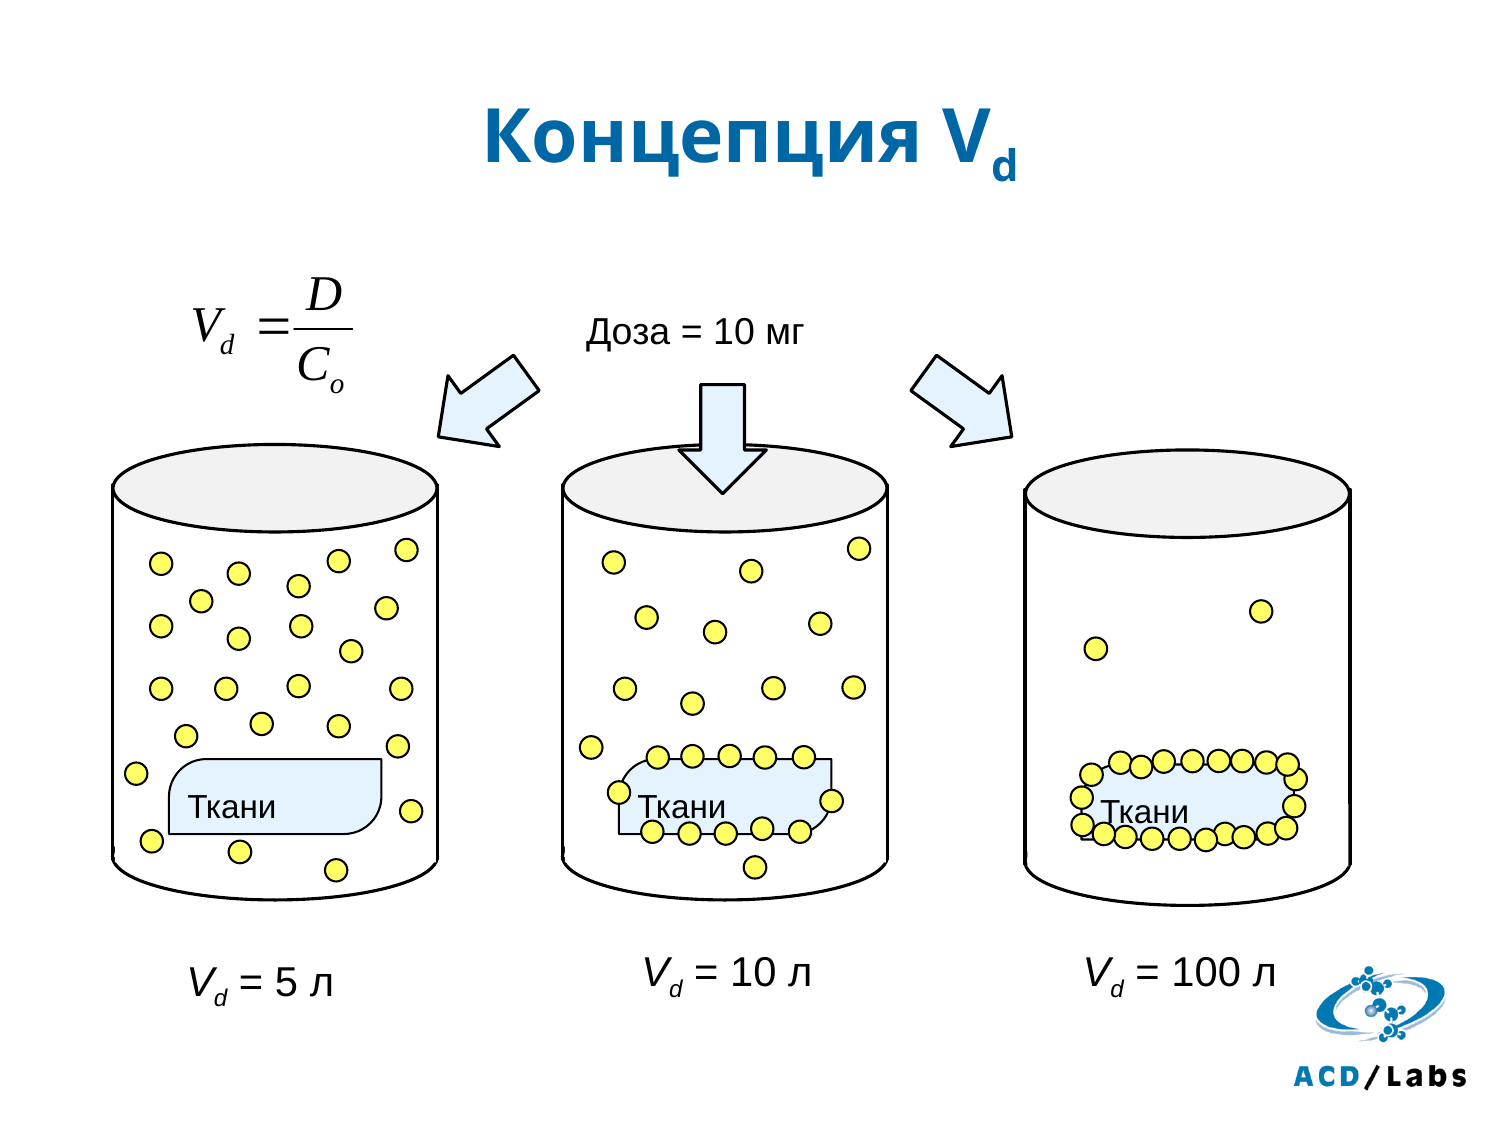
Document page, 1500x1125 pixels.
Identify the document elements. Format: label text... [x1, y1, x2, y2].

text_box [190, 590, 213, 613]
text_box [820, 789, 843, 813]
text_box [1084, 637, 1108, 661]
text_box Vd = 100 л [1067, 937, 1292, 1010]
text_box [681, 692, 704, 715]
text_box [562, 484, 888, 852]
text_box [635, 606, 658, 629]
text_box [395, 538, 418, 562]
text_box [718, 744, 741, 768]
text_box [607, 781, 631, 804]
text_box [215, 677, 238, 700]
text_box [847, 537, 871, 560]
text_box [1250, 600, 1273, 623]
text_box [678, 822, 701, 845]
text_box [140, 829, 163, 853]
text_box [678, 384, 767, 494]
text_box [1275, 816, 1298, 840]
text_box [150, 615, 173, 638]
text_box Ткани [168, 759, 382, 835]
text_box Vd = 5 л [171, 946, 349, 1019]
text_box [788, 820, 812, 843]
text_box [1283, 795, 1306, 818]
text_box [743, 856, 767, 879]
text_box [1214, 822, 1236, 846]
text_box [703, 620, 727, 644]
text_box [1284, 768, 1308, 791]
text_box [1181, 749, 1204, 773]
text_box [324, 859, 348, 882]
text_box [792, 746, 816, 769]
text_box [1070, 786, 1093, 809]
text_box Ткани [1081, 764, 1294, 840]
text_box [1276, 753, 1299, 776]
text_box [1140, 827, 1164, 850]
text_box [1129, 755, 1153, 779]
text_box [842, 676, 866, 699]
text_box [1256, 822, 1279, 845]
text_box [1255, 751, 1277, 774]
text_box [613, 677, 637, 700]
text_box [1092, 822, 1116, 846]
text_box [602, 551, 625, 574]
text_box [390, 677, 413, 700]
text_box [399, 800, 423, 823]
text_box [227, 627, 250, 650]
text_box Доза = 10 мг [571, 299, 820, 360]
text_box [1168, 827, 1191, 850]
text_box [114, 799, 436, 863]
text_box [150, 552, 173, 575]
text_box [1027, 803, 1349, 867]
text_box [762, 677, 785, 700]
title Концепция Vd [74, 44, 1426, 233]
text_box [809, 612, 832, 635]
text_box [641, 820, 664, 843]
text_box Vd = 10 л [626, 937, 828, 1010]
text_box [740, 559, 763, 583]
text_box [228, 840, 252, 864]
text_box [125, 762, 148, 785]
text_box [910, 355, 1012, 447]
text_box [1232, 826, 1256, 849]
text_box [1207, 749, 1231, 773]
text_box [562, 444, 887, 532]
text_box [1152, 750, 1175, 773]
text_box [250, 712, 273, 736]
text_box [227, 562, 250, 585]
text_box [340, 640, 363, 663]
text_box [438, 355, 540, 447]
text_box [327, 715, 350, 738]
text_box [1194, 828, 1218, 852]
text_box [1080, 763, 1103, 786]
text_box Ткани [618, 759, 832, 835]
text_box [646, 746, 669, 769]
text_box [1114, 825, 1137, 849]
text_box [1231, 749, 1254, 773]
text_box [1109, 751, 1132, 774]
text_box [287, 674, 310, 698]
text_box [681, 744, 704, 768]
text_box [1025, 854, 1351, 906]
text_box [174, 725, 198, 748]
text_box [1025, 449, 1350, 538]
text_box [386, 735, 410, 758]
text_box [327, 549, 350, 573]
text_box [753, 746, 777, 769]
text_box [1071, 813, 1094, 837]
text_box [564, 799, 886, 863]
text_box [751, 817, 774, 841]
text_box [112, 850, 438, 900]
picture [1293, 964, 1471, 1101]
text_box [112, 484, 438, 852]
text_box [1025, 497, 1350, 857]
text_box [287, 575, 310, 598]
text_box [579, 736, 603, 759]
text_box [714, 822, 737, 845]
text_box [112, 444, 437, 532]
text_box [187, 262, 363, 405]
text_box [150, 677, 173, 700]
text_box [562, 850, 888, 900]
text_box [290, 615, 313, 638]
text_box [375, 597, 398, 620]
